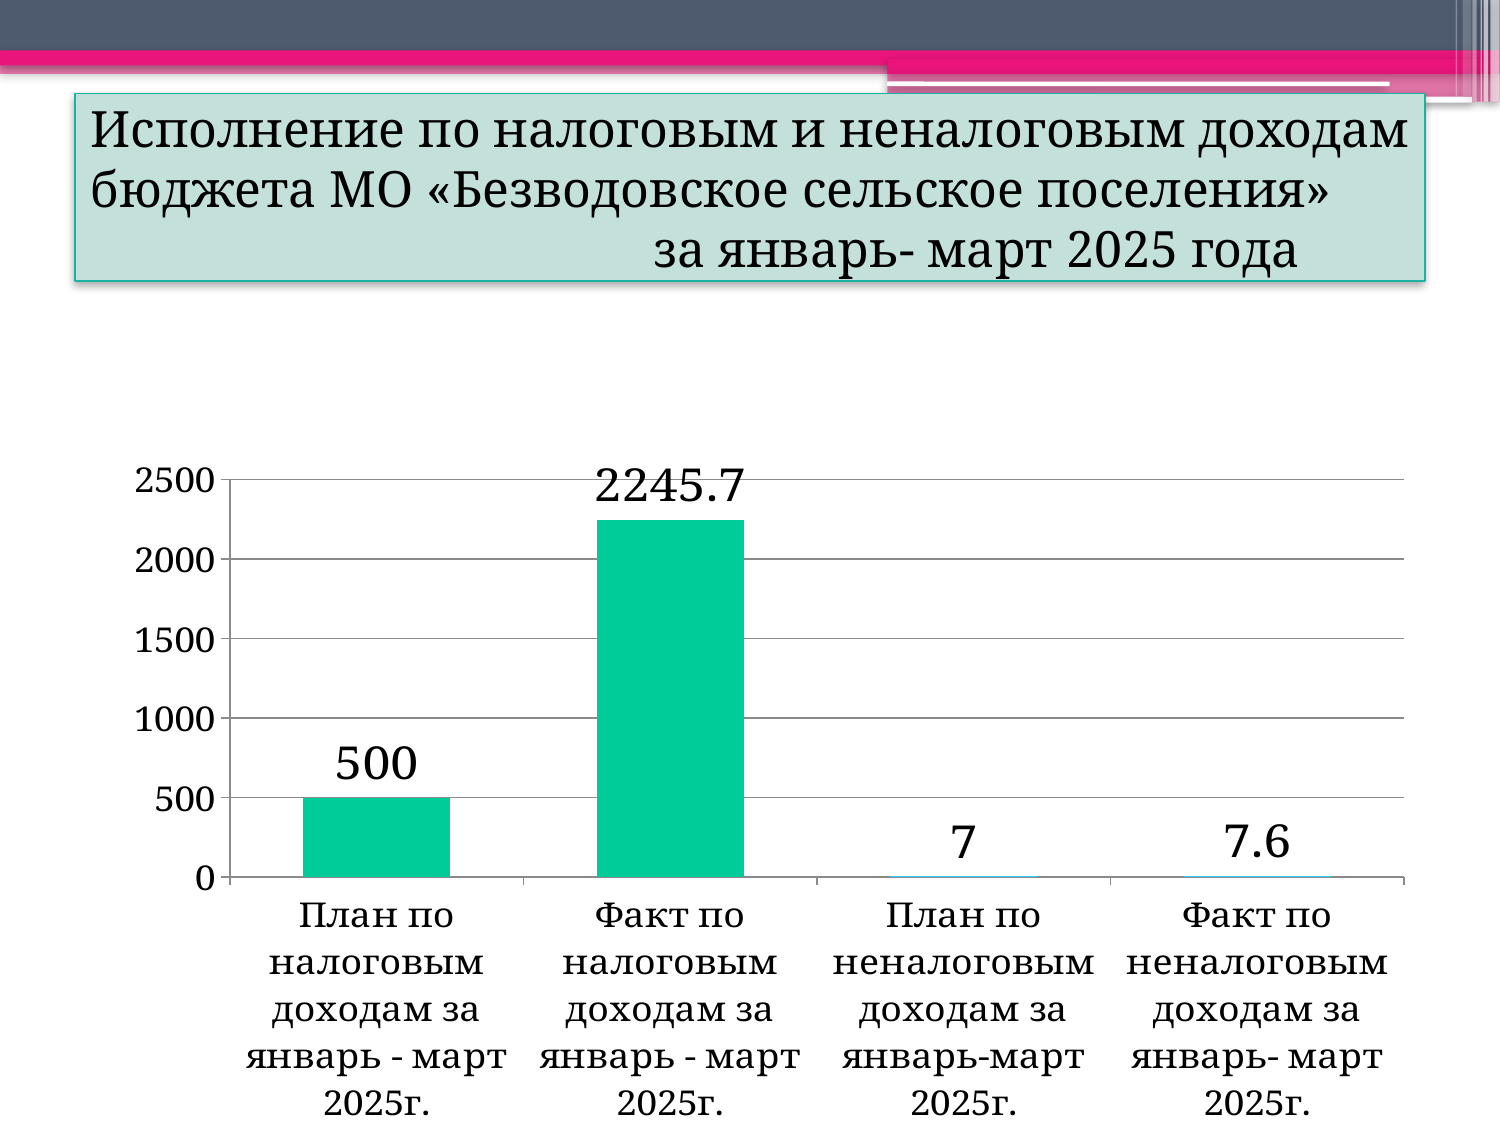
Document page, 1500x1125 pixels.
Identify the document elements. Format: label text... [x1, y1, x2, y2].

title Исполнение по налоговым и неналоговым доходам бюджета МО «Безводовское сельское поселения» за январь- март 2025 года [74, 93, 1426, 282]
chart [74, 362, 1426, 1125]
